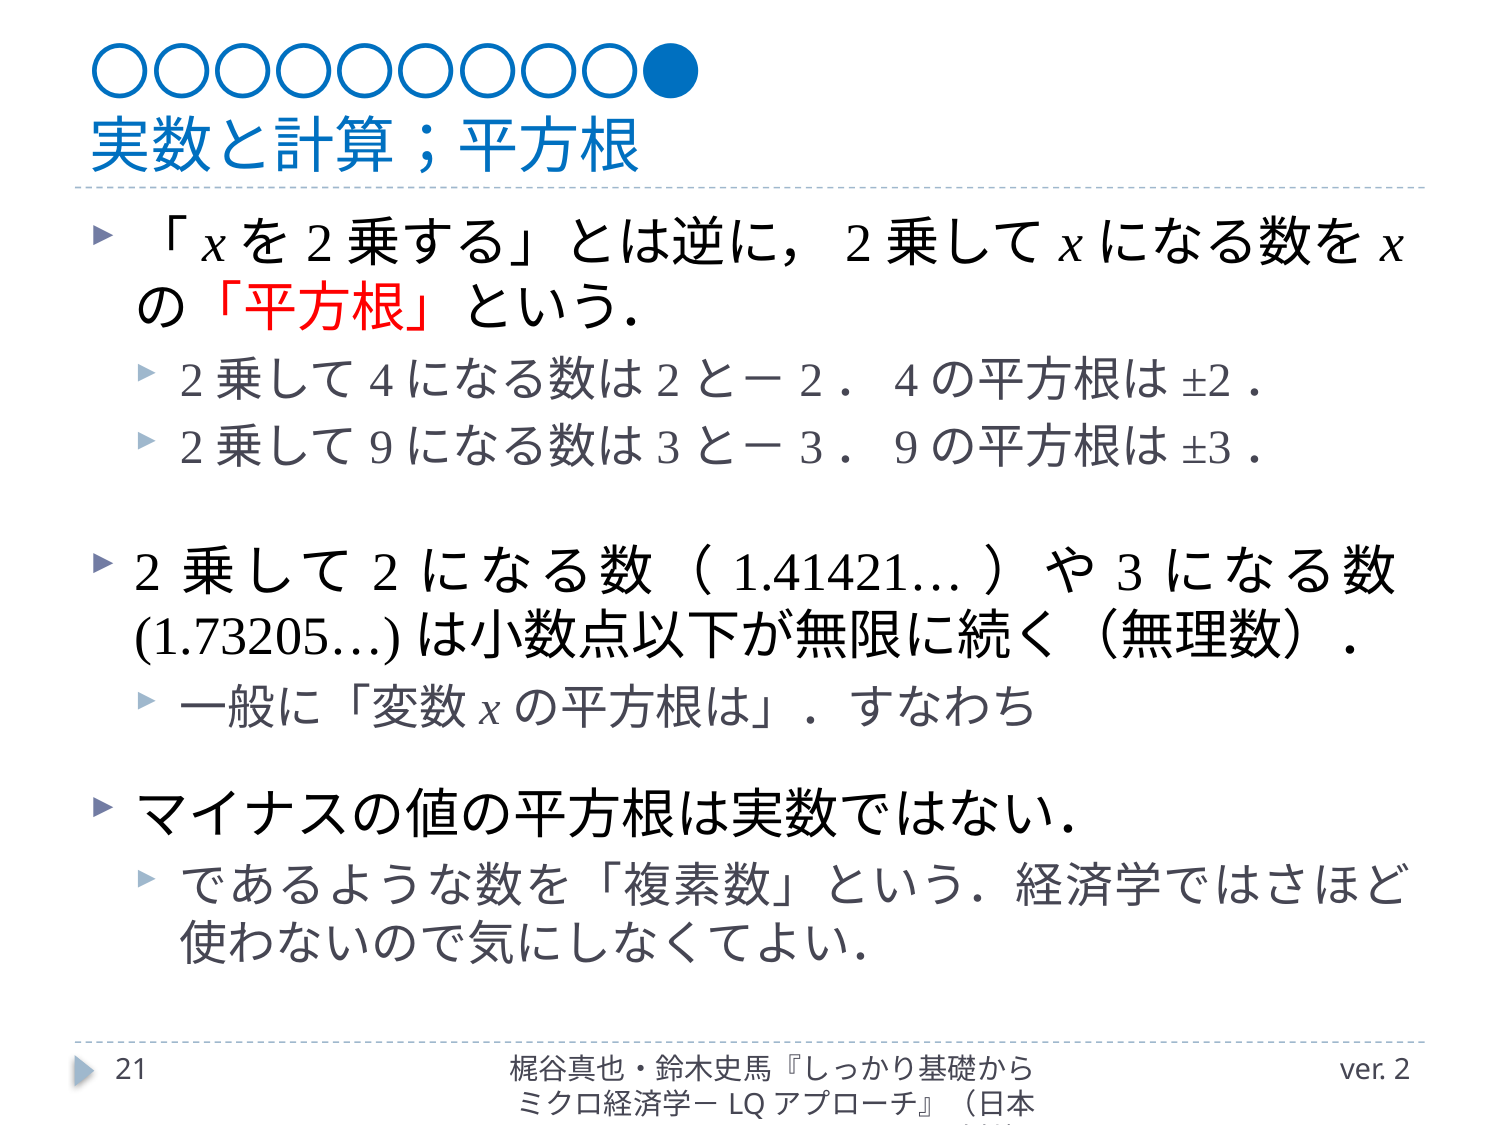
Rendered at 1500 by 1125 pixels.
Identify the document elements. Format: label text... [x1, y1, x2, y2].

slide_number ver. 2 [1050, 1042, 1426, 1103]
slide_number 21 [100, 1042, 426, 1103]
title 〇〇〇〇〇〇〇〇〇● 実数と計算；平方根 [75, 24, 1425, 188]
footer 梶谷真也・鈴木史馬『しっかり基礎からミクロ経済学－LQアプローチ』（日本評論社） [475, 1042, 1050, 1103]
